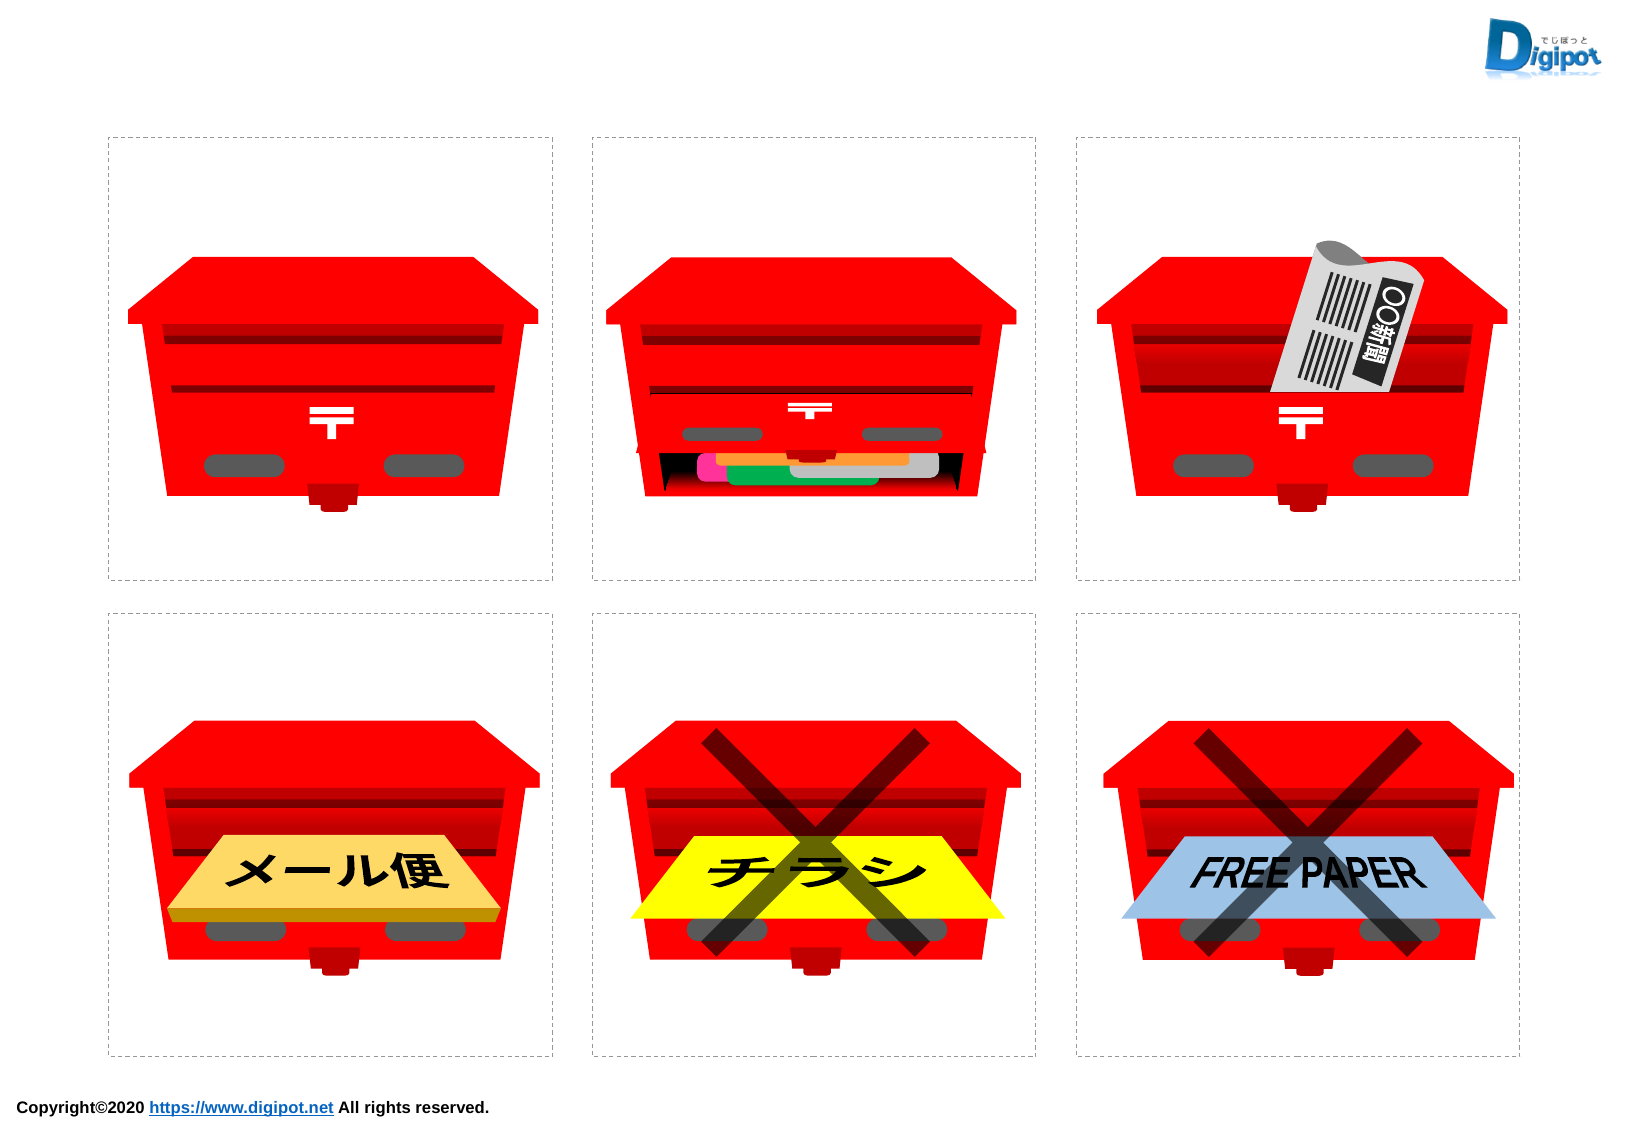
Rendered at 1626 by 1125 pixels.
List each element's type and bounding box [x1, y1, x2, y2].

text_box [610, 720, 1021, 976]
text_box [1097, 246, 1508, 512]
text_box [606, 257, 1017, 497]
text_box [129, 720, 540, 976]
text_box [128, 256, 539, 512]
text_box [1103, 720, 1514, 976]
picture [1485, 18, 1602, 82]
